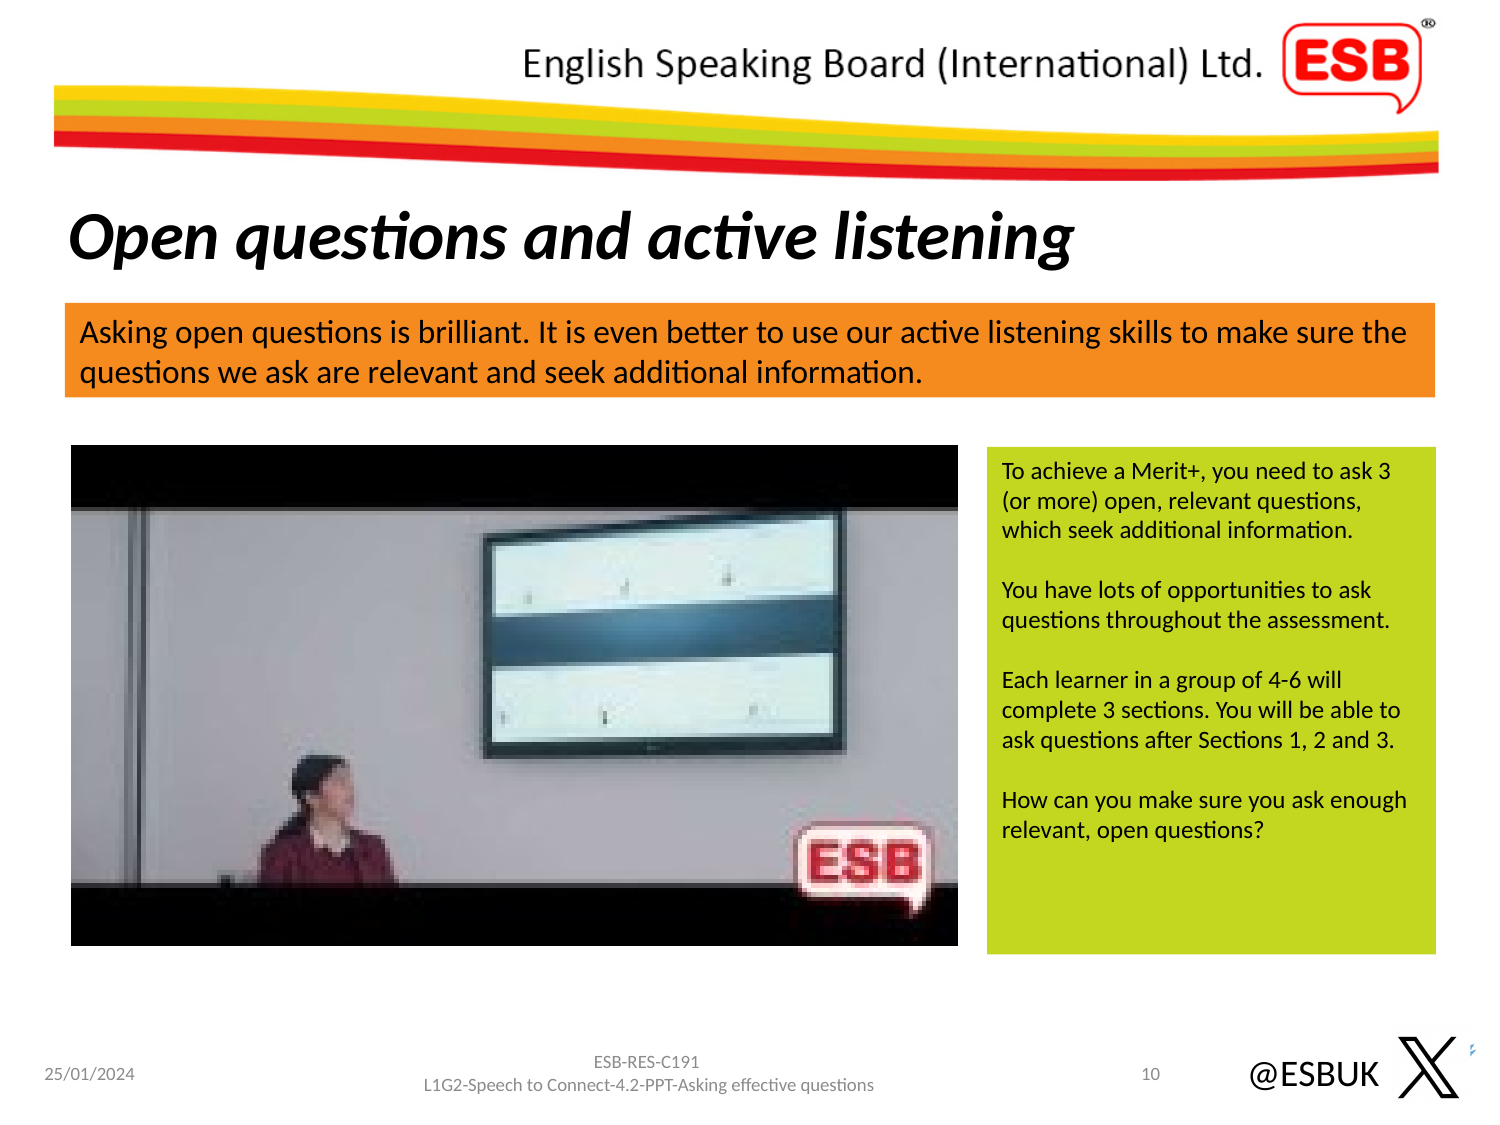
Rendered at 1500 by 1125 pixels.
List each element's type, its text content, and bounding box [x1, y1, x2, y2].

picture [1390, 1024, 1476, 1111]
slide_number 10 [930, 1042, 1176, 1103]
text_box Asking open questions is brilliant. It is even better to use our active listening skills to make sure the questions we ask are relevant and seek additional information. [64, 302, 1436, 398]
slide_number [29, 1042, 367, 1103]
picture [0, 0, 1500, 189]
footer ESB-RES-C191 L1G2-Speech to Connect-4.2-PPT-Asking effective questions [395, 1042, 902, 1103]
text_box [70, 444, 959, 947]
title Open questions and active listening [53, 172, 1347, 303]
text_box To achieve a Merit+, you need to ask 3 (or more) open, relevant questions, which seek additional information. You have lots of opportunities to ask questions throughout the assessment. Each learner in a group of 4-6 will complete 3 sections. You will be able to ask questions after Sections 1, 2 and 3. How can you make sure you ask enough relevant, open questions? [986, 446, 1437, 955]
